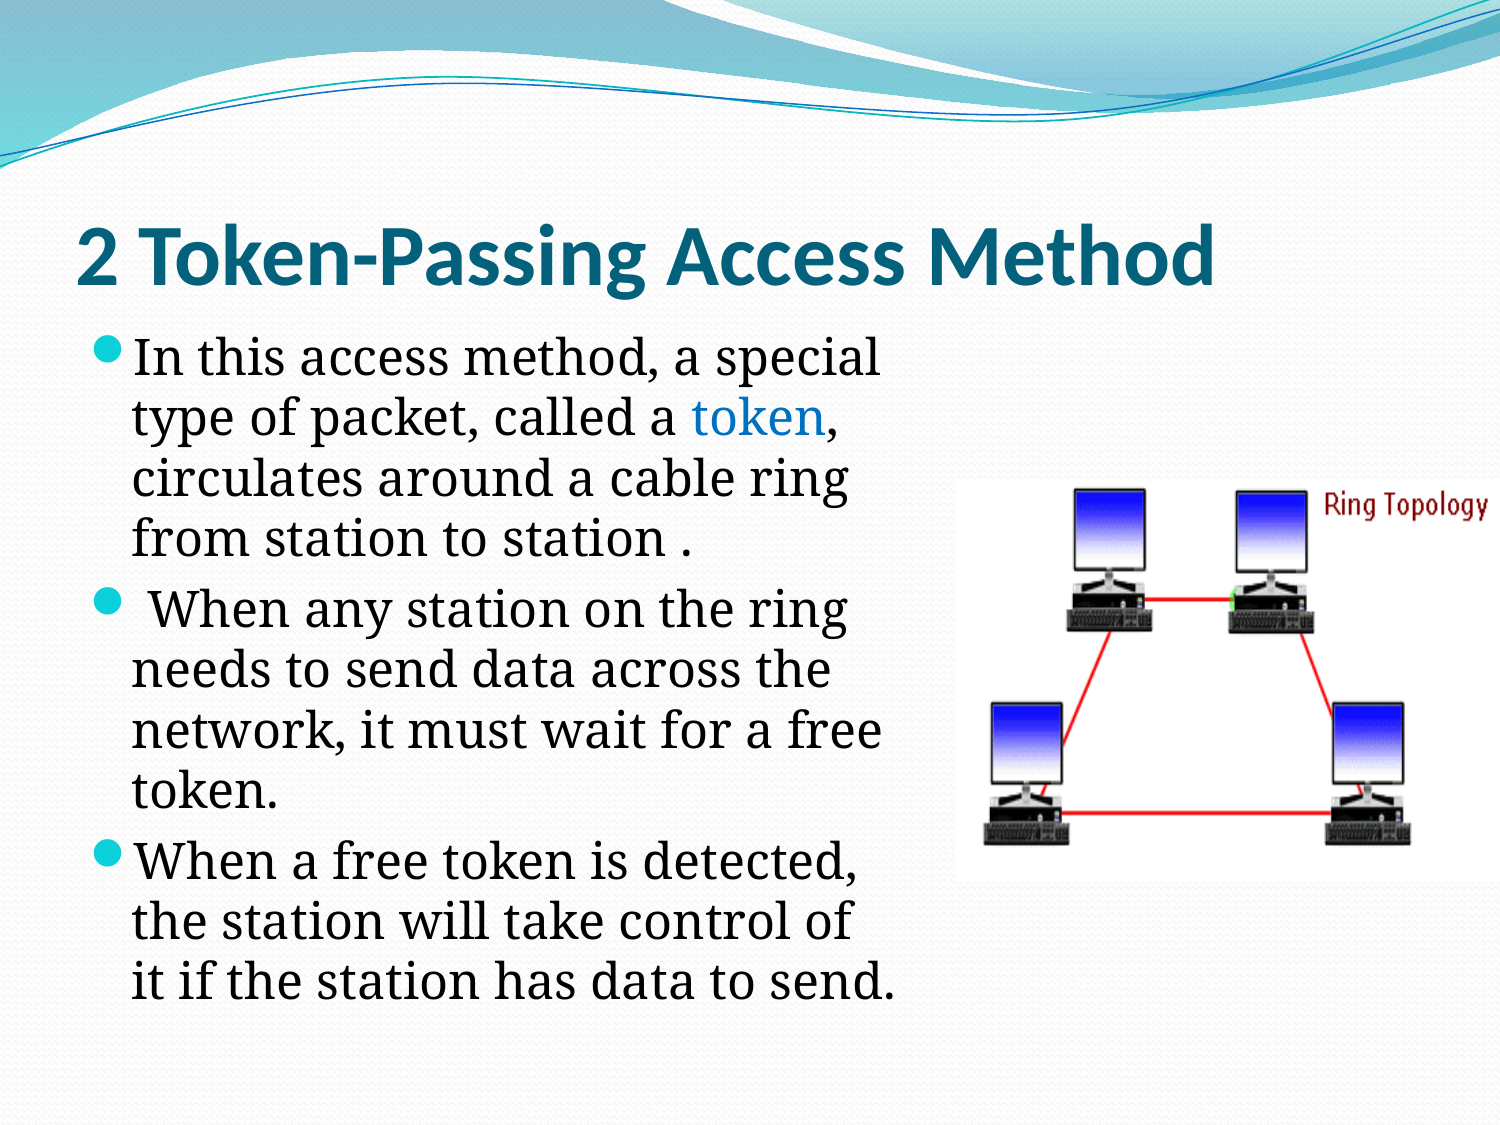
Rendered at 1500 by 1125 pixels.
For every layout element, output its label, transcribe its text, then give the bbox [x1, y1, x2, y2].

title 2 Token-Passing Access Method [75, 115, 1425, 303]
picture [956, 479, 1500, 882]
list In this access method, a special type of packet, called a token, circulates around a cable ring from station to station . When any station on the ring needs to send data across the network, it must wait for a free token. When a free token is detected, the station will take control of it if the station has data to send. [75, 317, 916, 1038]
